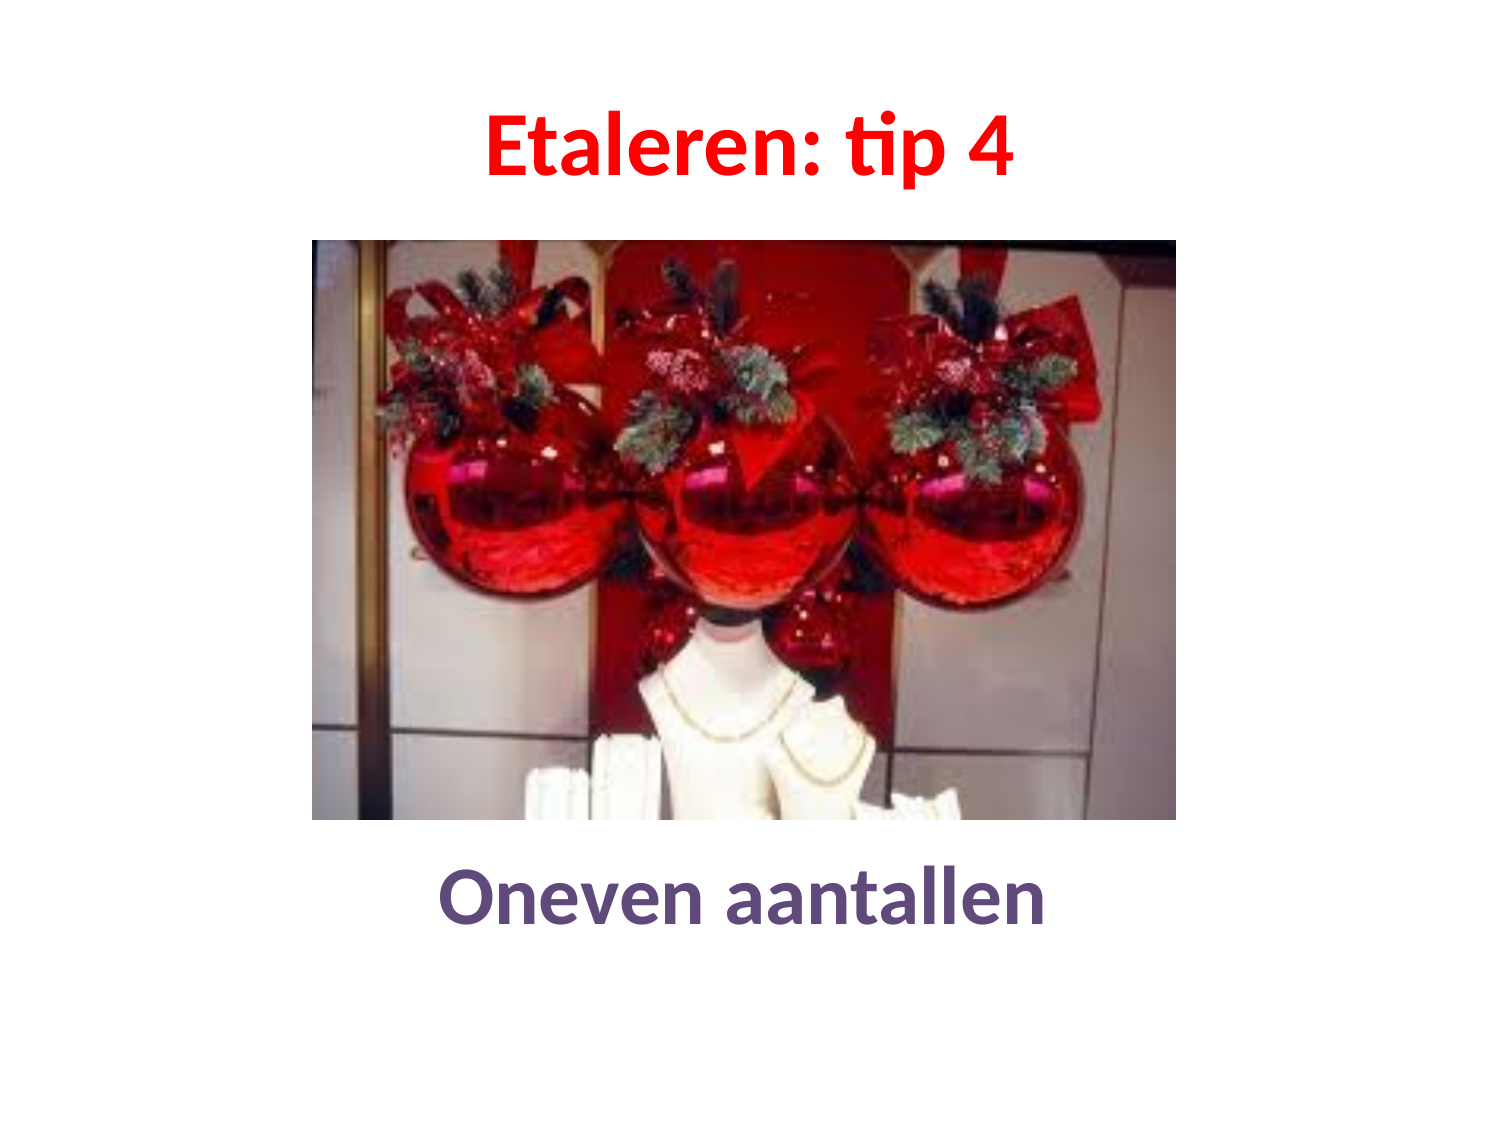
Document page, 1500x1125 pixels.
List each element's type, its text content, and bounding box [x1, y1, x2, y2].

picture [312, 240, 1176, 821]
text_box Oneven aantallen [348, 834, 1176, 949]
title Etaleren: tip 4 [75, 45, 1425, 233]
